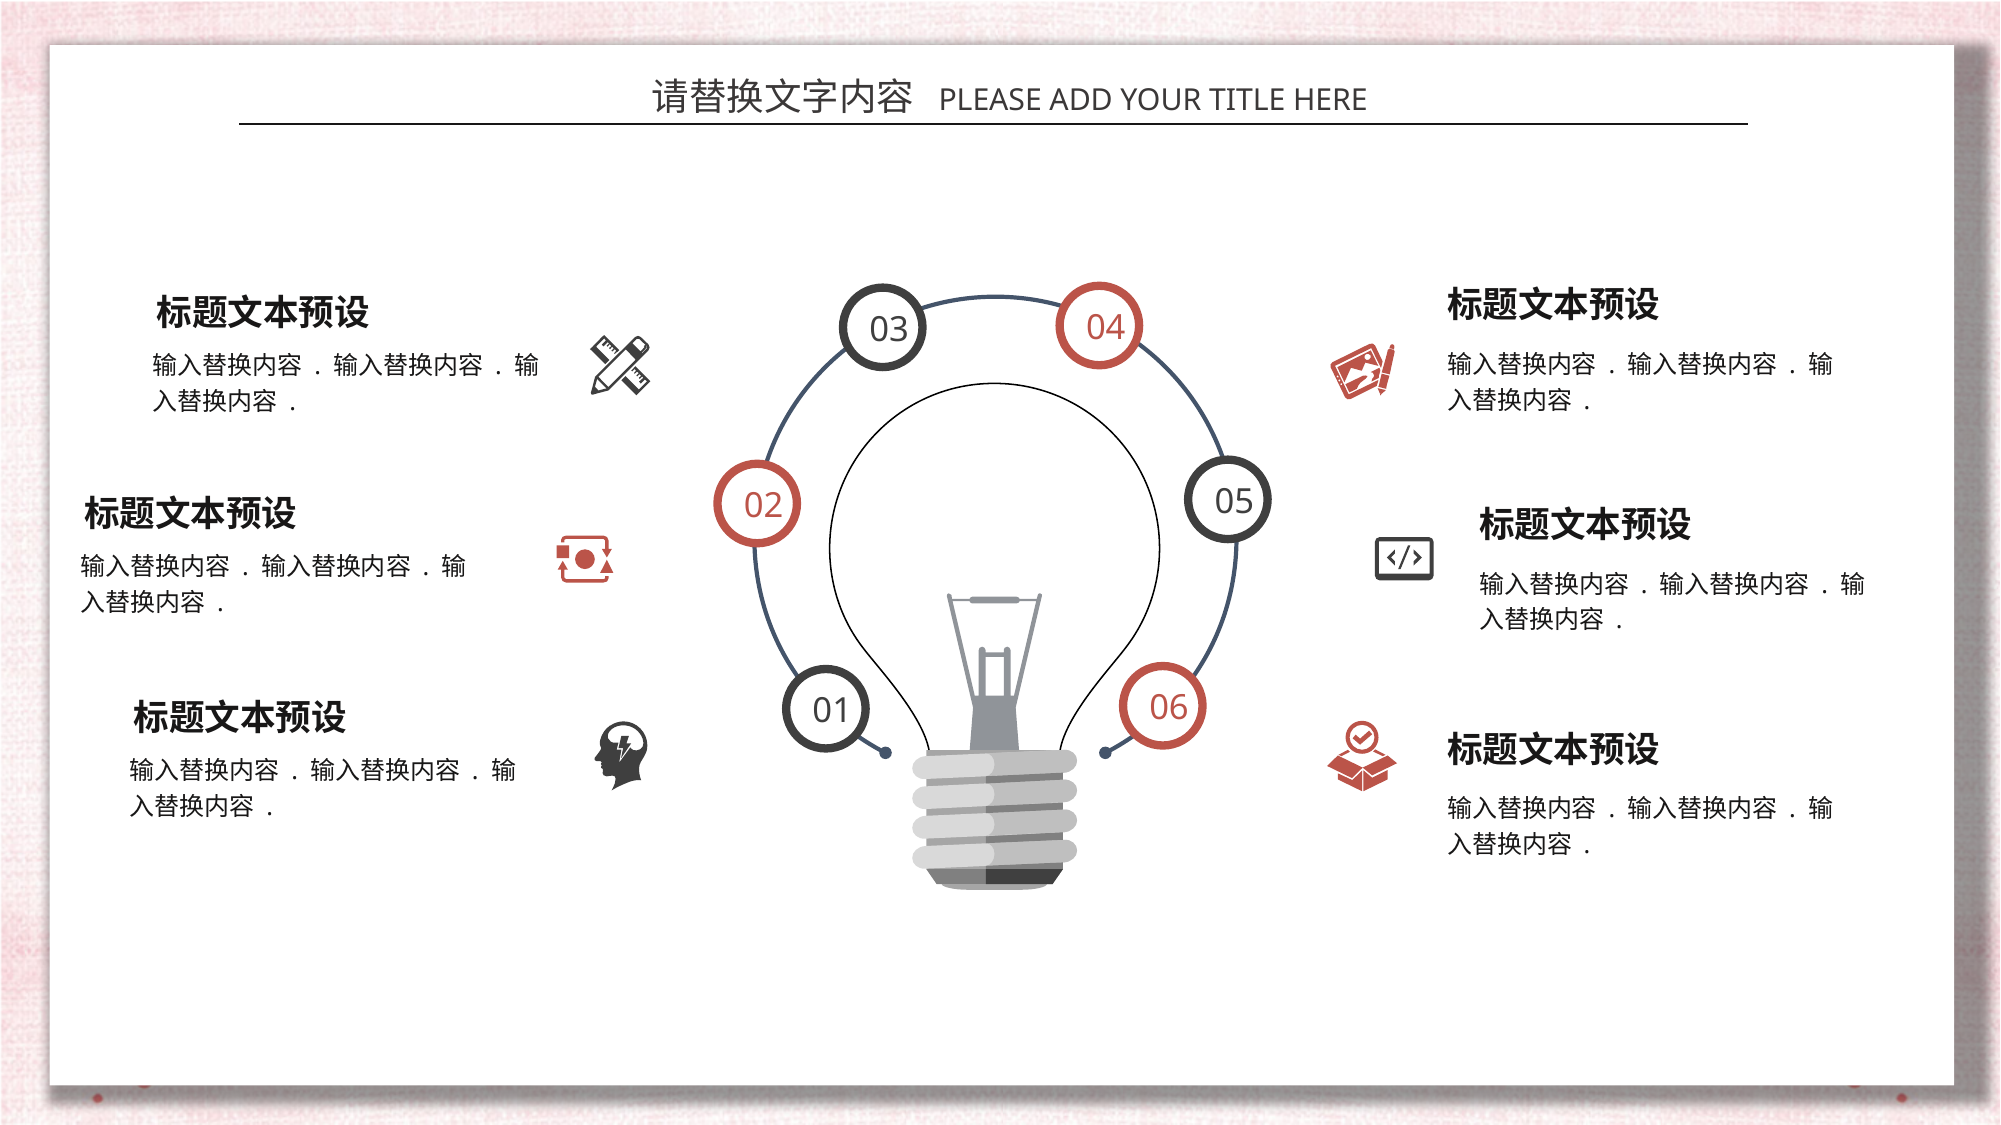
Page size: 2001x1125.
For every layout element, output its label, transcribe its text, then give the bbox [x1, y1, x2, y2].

text_box 输入替换内容 . 输入替换内容 . 输入替换内容 . [1434, 779, 1849, 872]
text_box 输入替换内容 . 输入替换内容 . 输入替换内容 . [115, 740, 532, 833]
text_box 标题文本预设 [69, 483, 431, 542]
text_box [556, 285, 1434, 890]
text_box 标题文本预设 [1434, 719, 1793, 777]
text_box 输入替换内容 . 输入替换内容 . 输入替换内容 . [1434, 335, 1849, 427]
text_box 输入替换内容 . 输入替换内容 . 输入替换内容 . [1464, 554, 1881, 647]
text_box 标题文本预设 [1432, 274, 1793, 333]
picture [3, 2, 2000, 1125]
text_box 标题文本预设 [142, 282, 503, 341]
text_box 标题文本预设 [1464, 494, 1825, 552]
text_box 输入替换内容 . 输入替换内容 . 输入替换内容 . [65, 536, 482, 629]
text_box 标题文本预设 [119, 687, 480, 746]
text_box 输入替换内容 . 输入替换内容 . 输入替换内容 . [138, 335, 555, 428]
